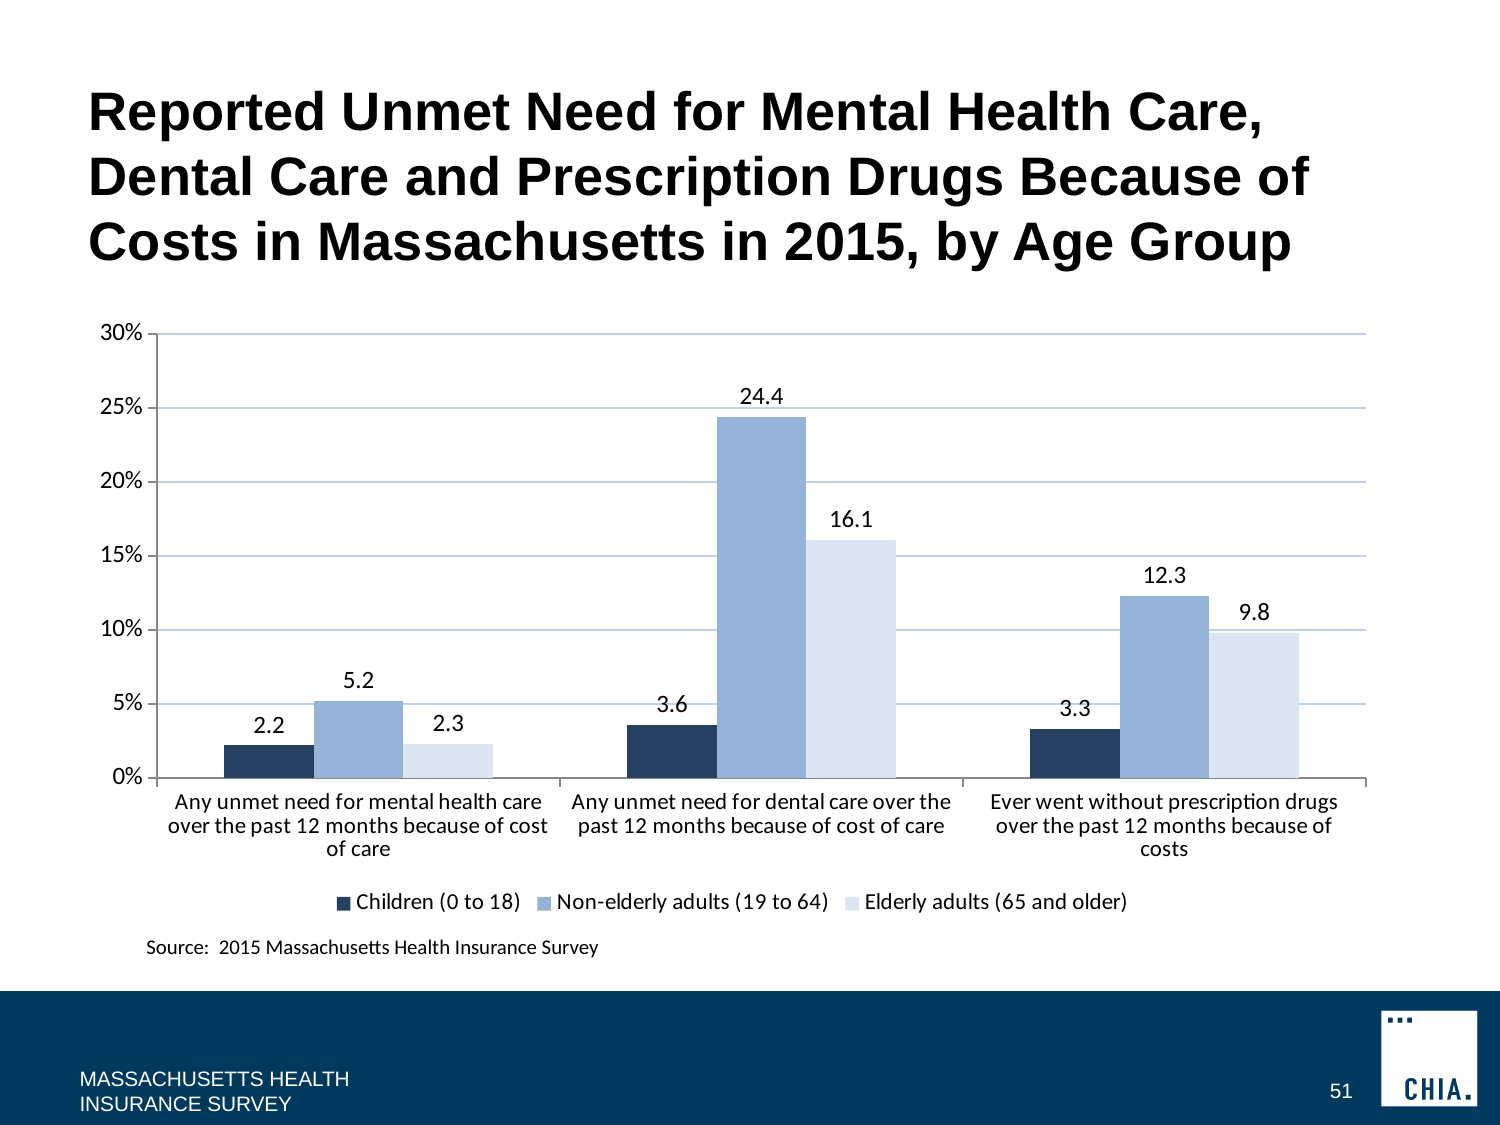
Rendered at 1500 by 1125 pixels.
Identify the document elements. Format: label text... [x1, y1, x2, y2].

text_box Source: 2015 Massachusetts Health Insurance Survey [131, 930, 1368, 966]
footer MASSACHUSETTS HEALTH INSURANCE SURVEY [64, 1060, 430, 1121]
chart [73, 309, 1393, 922]
slide_number 51 [1017, 1060, 1368, 1121]
picture [0, 991, 1500, 1125]
title Reported Unmet Need for Mental Health Care, Dental Care and Prescription Drugs Because of Costs in Massachusetts in 2015, by Age Group [73, 120, 1393, 227]
